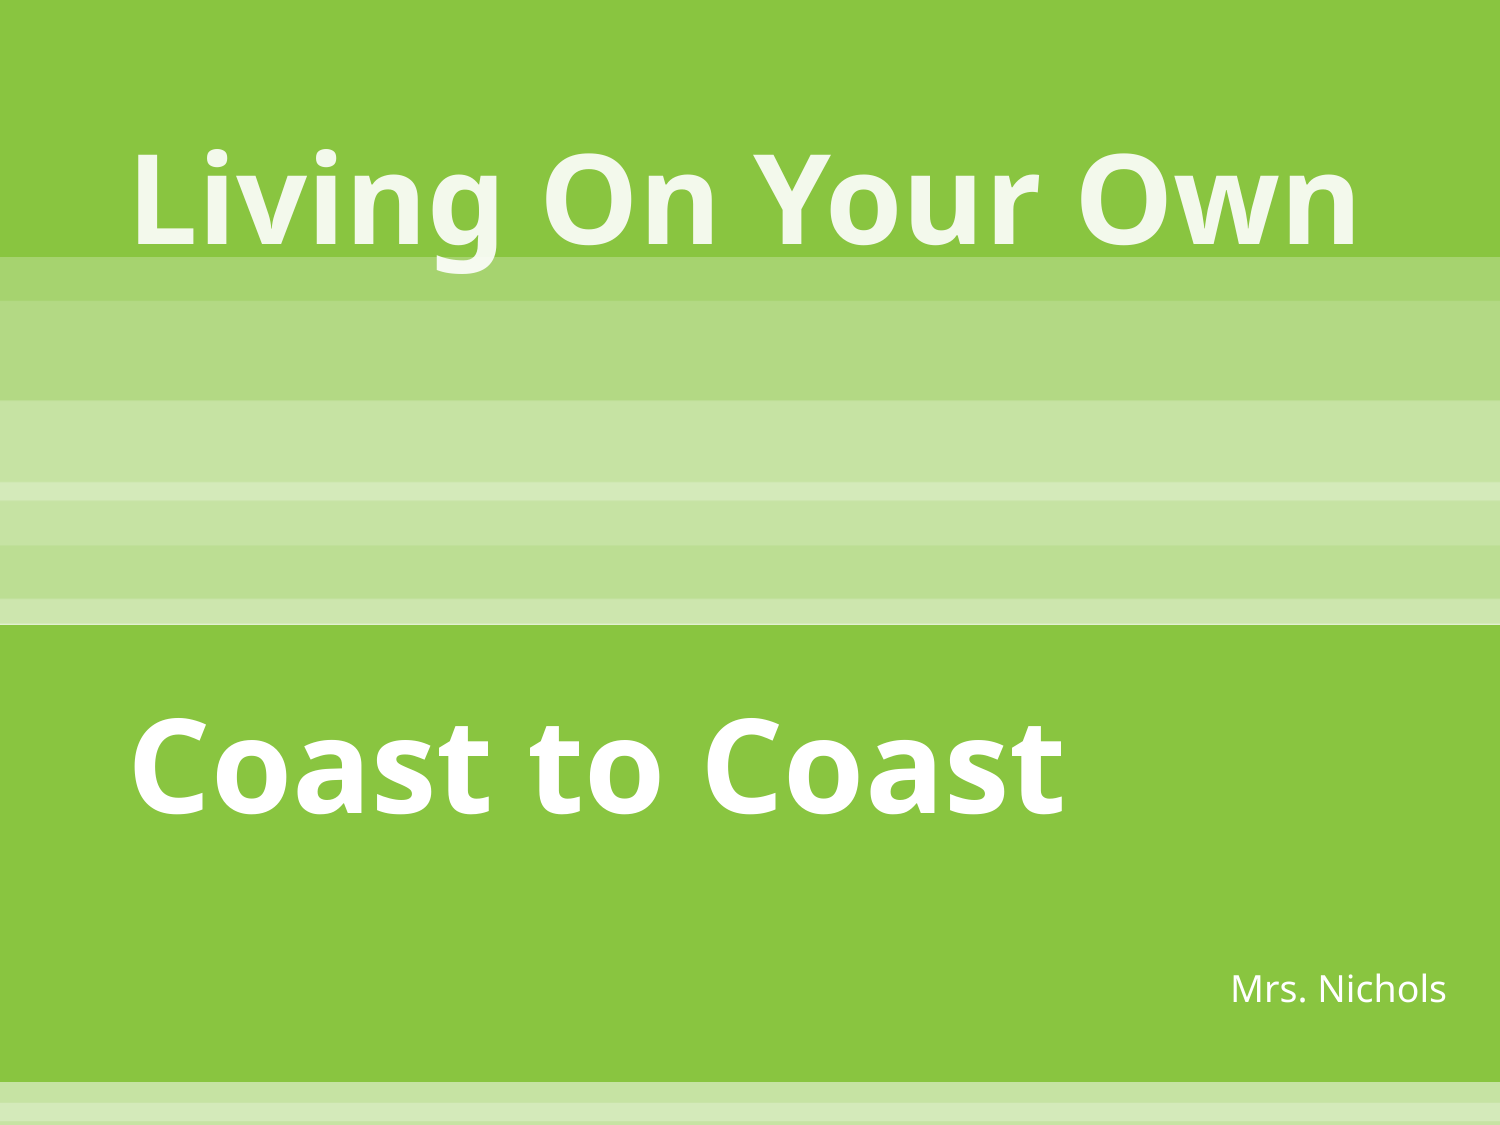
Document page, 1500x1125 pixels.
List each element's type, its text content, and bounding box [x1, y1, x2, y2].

subtitle Coast to Coast Mrs. Nichols [112, 675, 1463, 1063]
picture [0, 1082, 1500, 1125]
picture [0, 257, 1500, 625]
title Living On Your Own [112, 186, 1388, 428]
